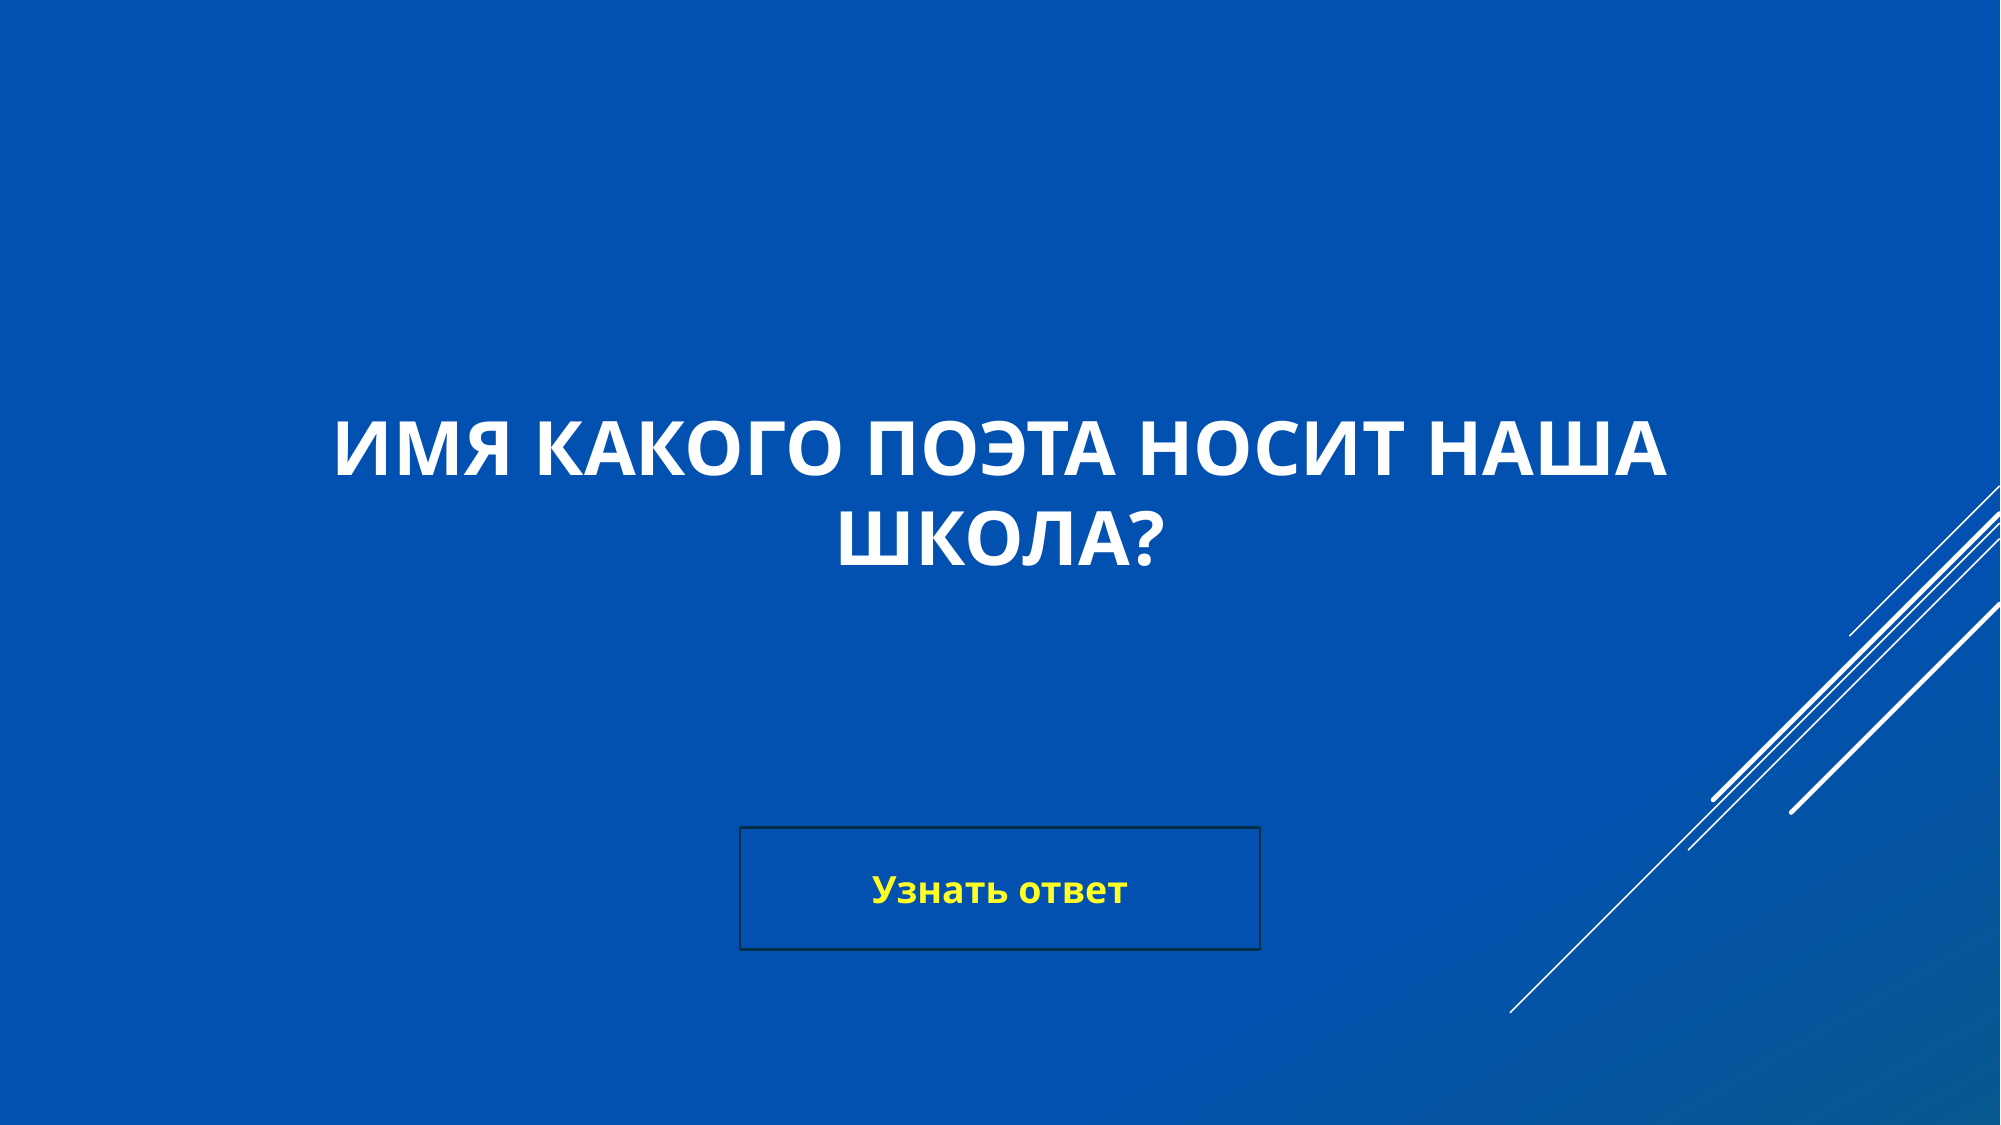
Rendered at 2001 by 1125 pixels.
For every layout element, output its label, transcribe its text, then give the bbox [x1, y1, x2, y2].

title Имя какого поэта носит наша школа? [300, 366, 1700, 614]
